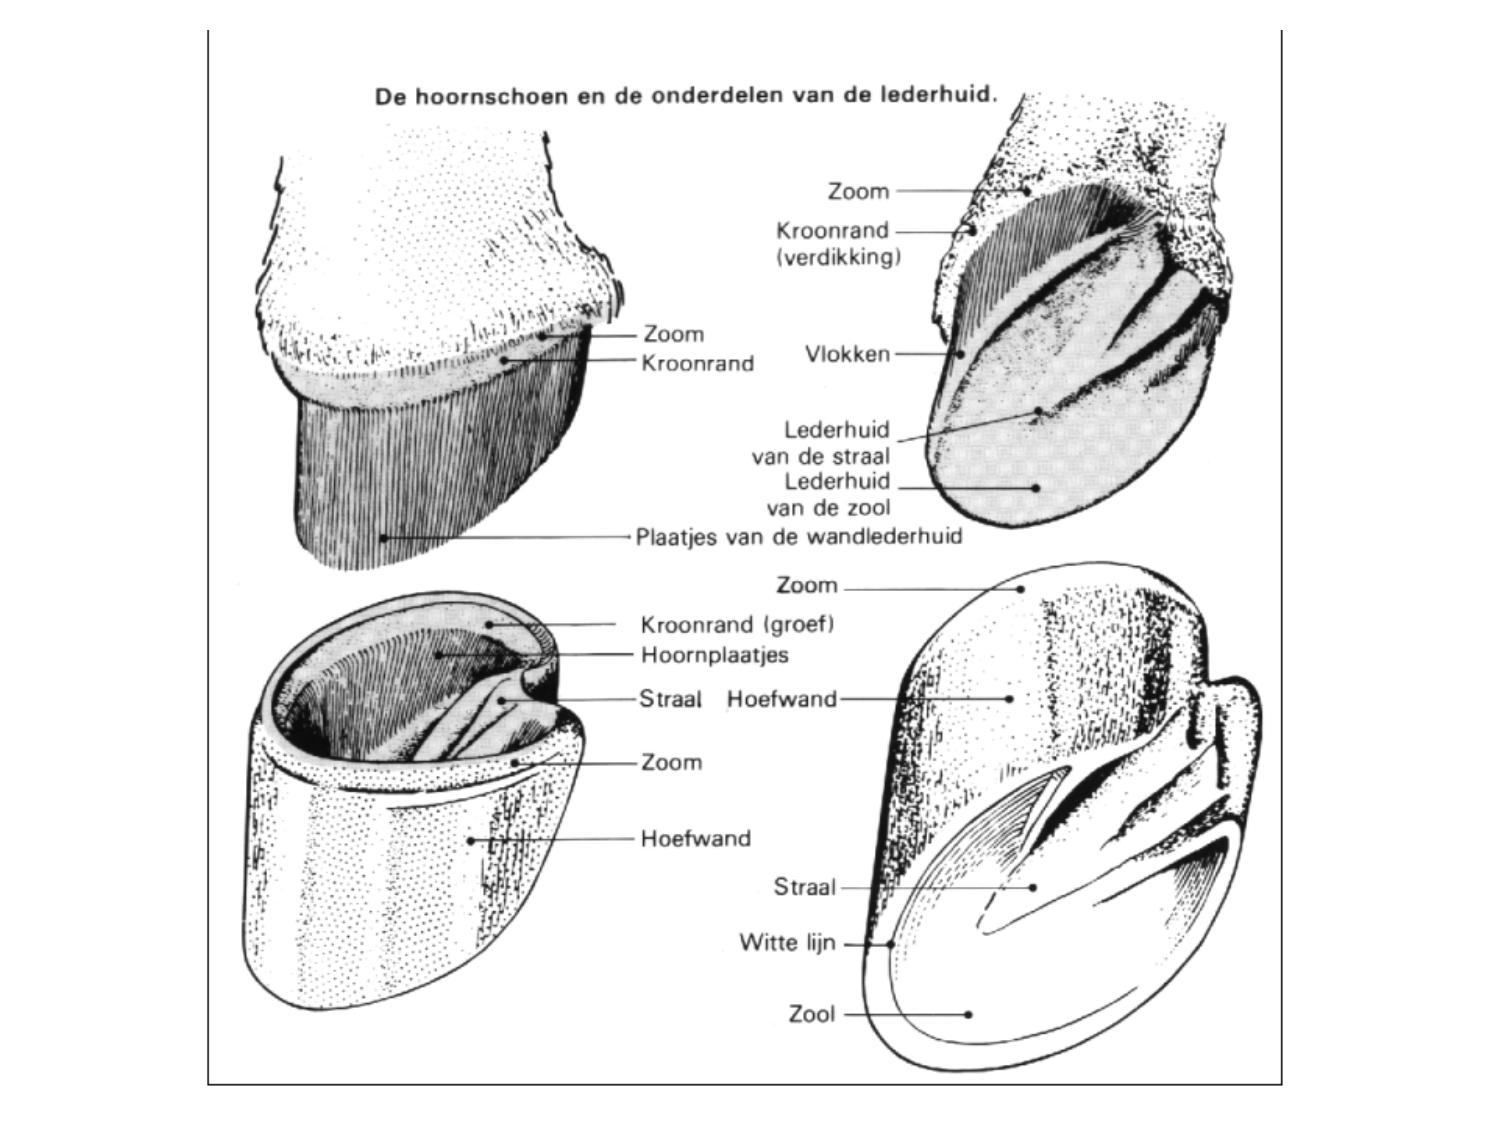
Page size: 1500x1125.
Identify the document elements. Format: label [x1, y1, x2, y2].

list [159, 30, 1366, 1091]
